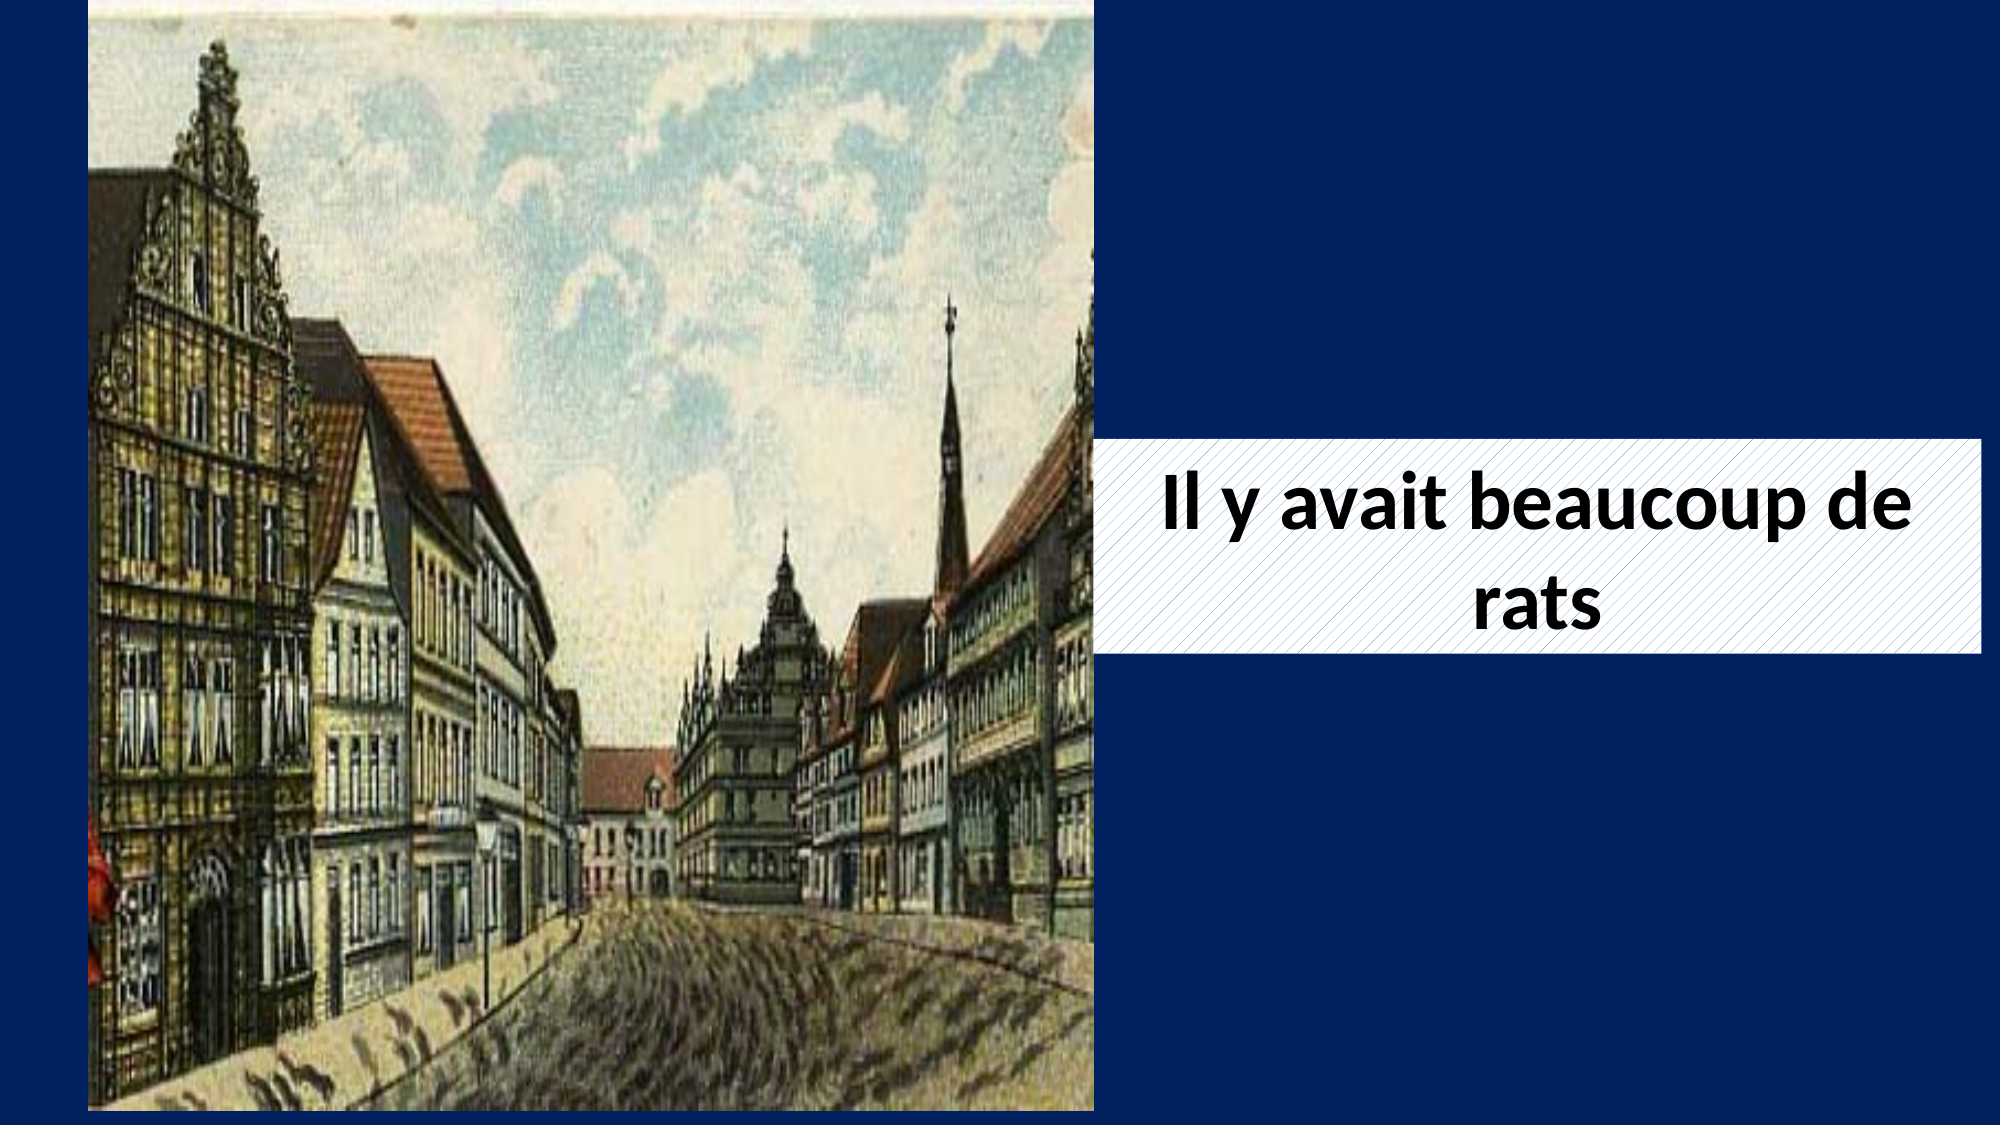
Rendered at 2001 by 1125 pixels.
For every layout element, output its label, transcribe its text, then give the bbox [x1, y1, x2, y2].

picture [88, 0, 1094, 1111]
text_box Il y avait beaucoup de rats [1094, 438, 1982, 654]
